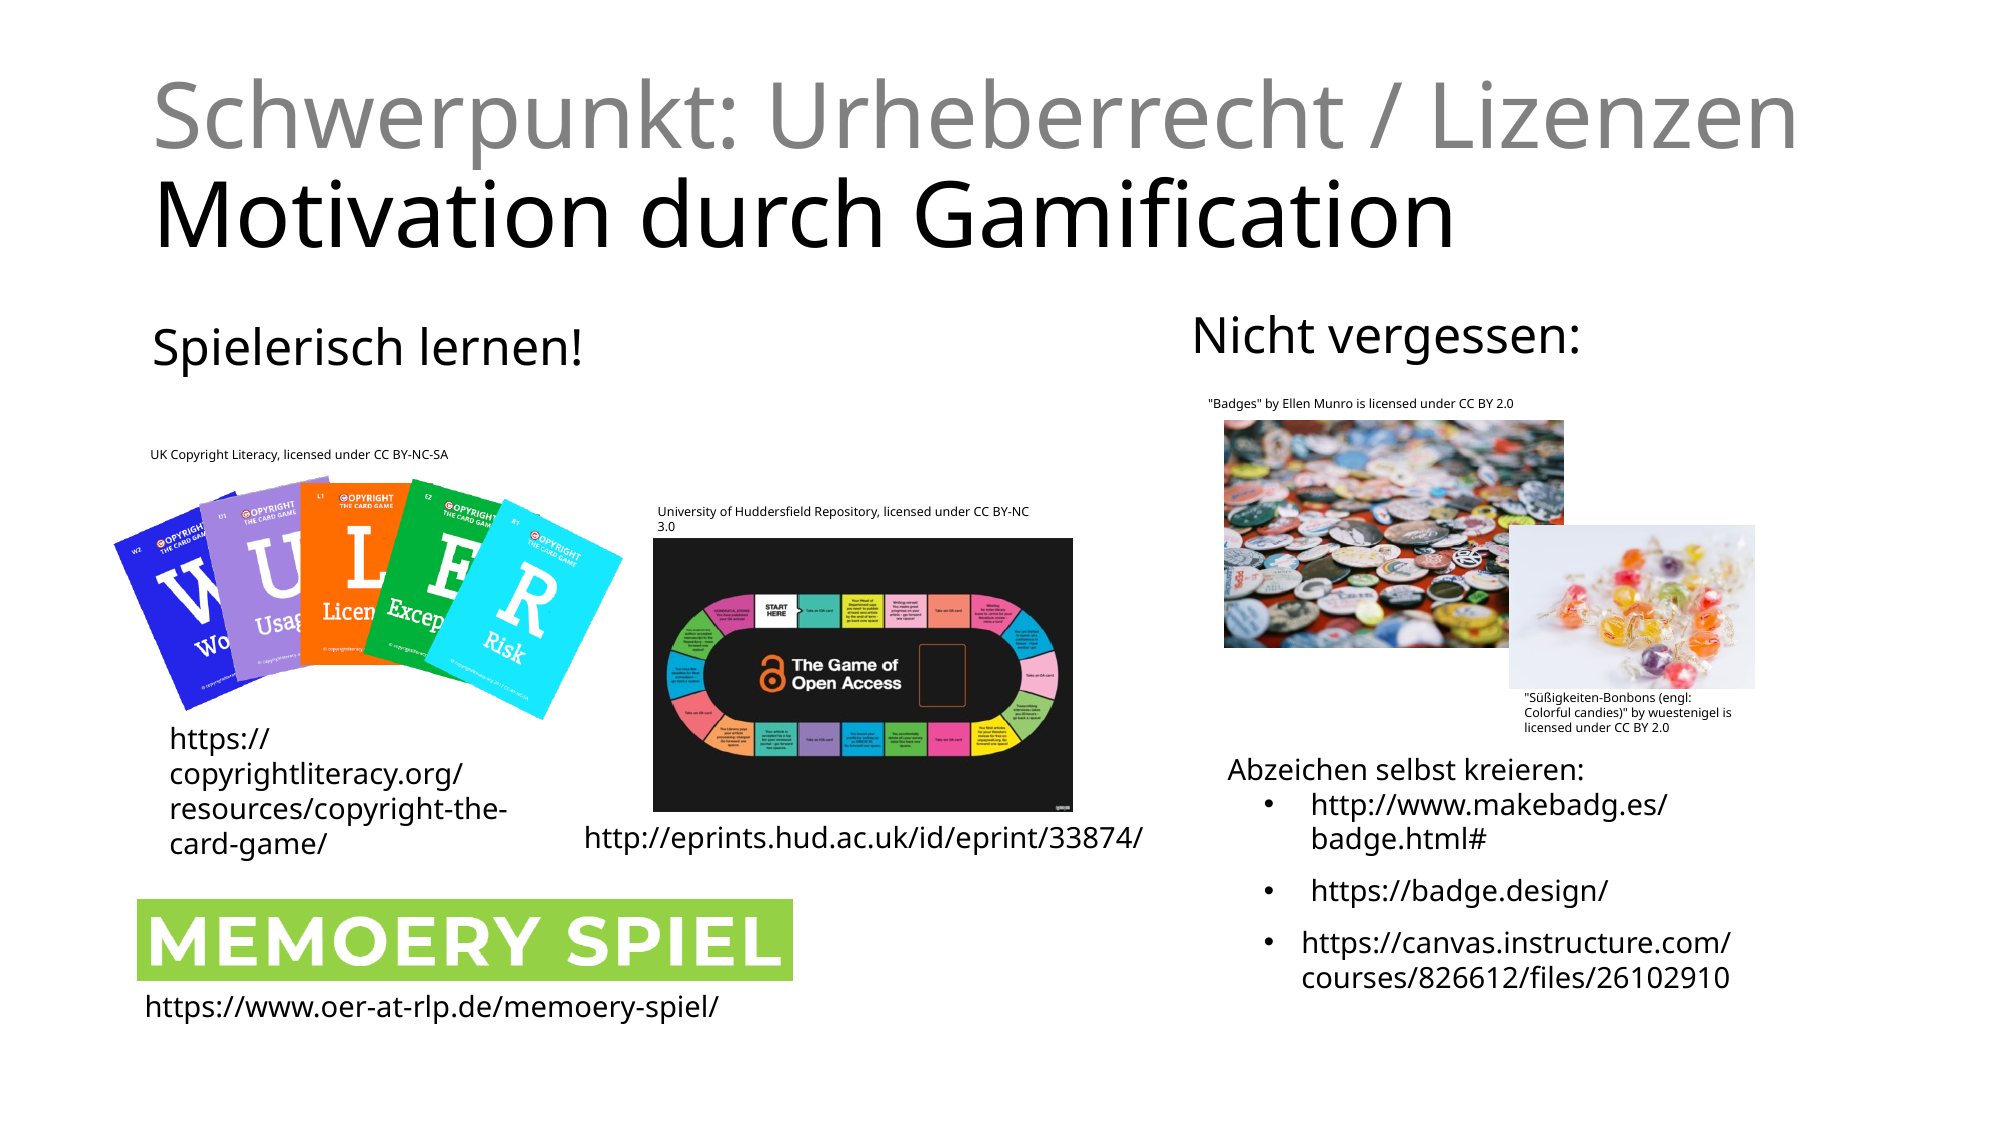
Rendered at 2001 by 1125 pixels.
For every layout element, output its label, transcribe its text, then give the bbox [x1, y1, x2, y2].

text_box University of Huddersfield Repository, licensed under CC BY-NC 3.0 [642, 496, 1060, 542]
picture [653, 538, 1073, 812]
text_box Abzeichen selbst kreieren: http://www.makebadg.es/badge.html# https://badge.design/ https://canvas.instructure.com/courses/826612/files/26102910 [1212, 743, 1839, 1048]
picture [1509, 525, 1755, 689]
text_box "Badges" by Ellen Munro is licensed under CC BY 2.0 [1193, 389, 1529, 419]
title Schwerpunkt: Urheberrecht / Lizenzen Motivation durch Gamification [137, 59, 1863, 278]
text_box UK Copyright Literacy, licensed under CC BY-NC-SA [135, 440, 463, 470]
text_box https://www.oer-at-rlp.de/memoery-spiel/ [129, 980, 764, 1031]
text_box Spielerisch lernen! [137, 307, 681, 383]
text_box Nicht vergessen: [1177, 295, 1717, 371]
picture [113, 475, 623, 720]
text_box "Süßigkeiten-Bonbons (engl: Colorful candies)" by wuestenigel is licensed under CC BY 2.0 [1509, 689, 1755, 743]
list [1224, 420, 1564, 648]
text_box https://copyrightliteracy.org/resources/copyright-the-card-game/ [154, 720, 587, 868]
picture [137, 899, 793, 981]
text_box http://eprints.hud.ac.uk/id/eprint/33874/ [569, 811, 1161, 862]
